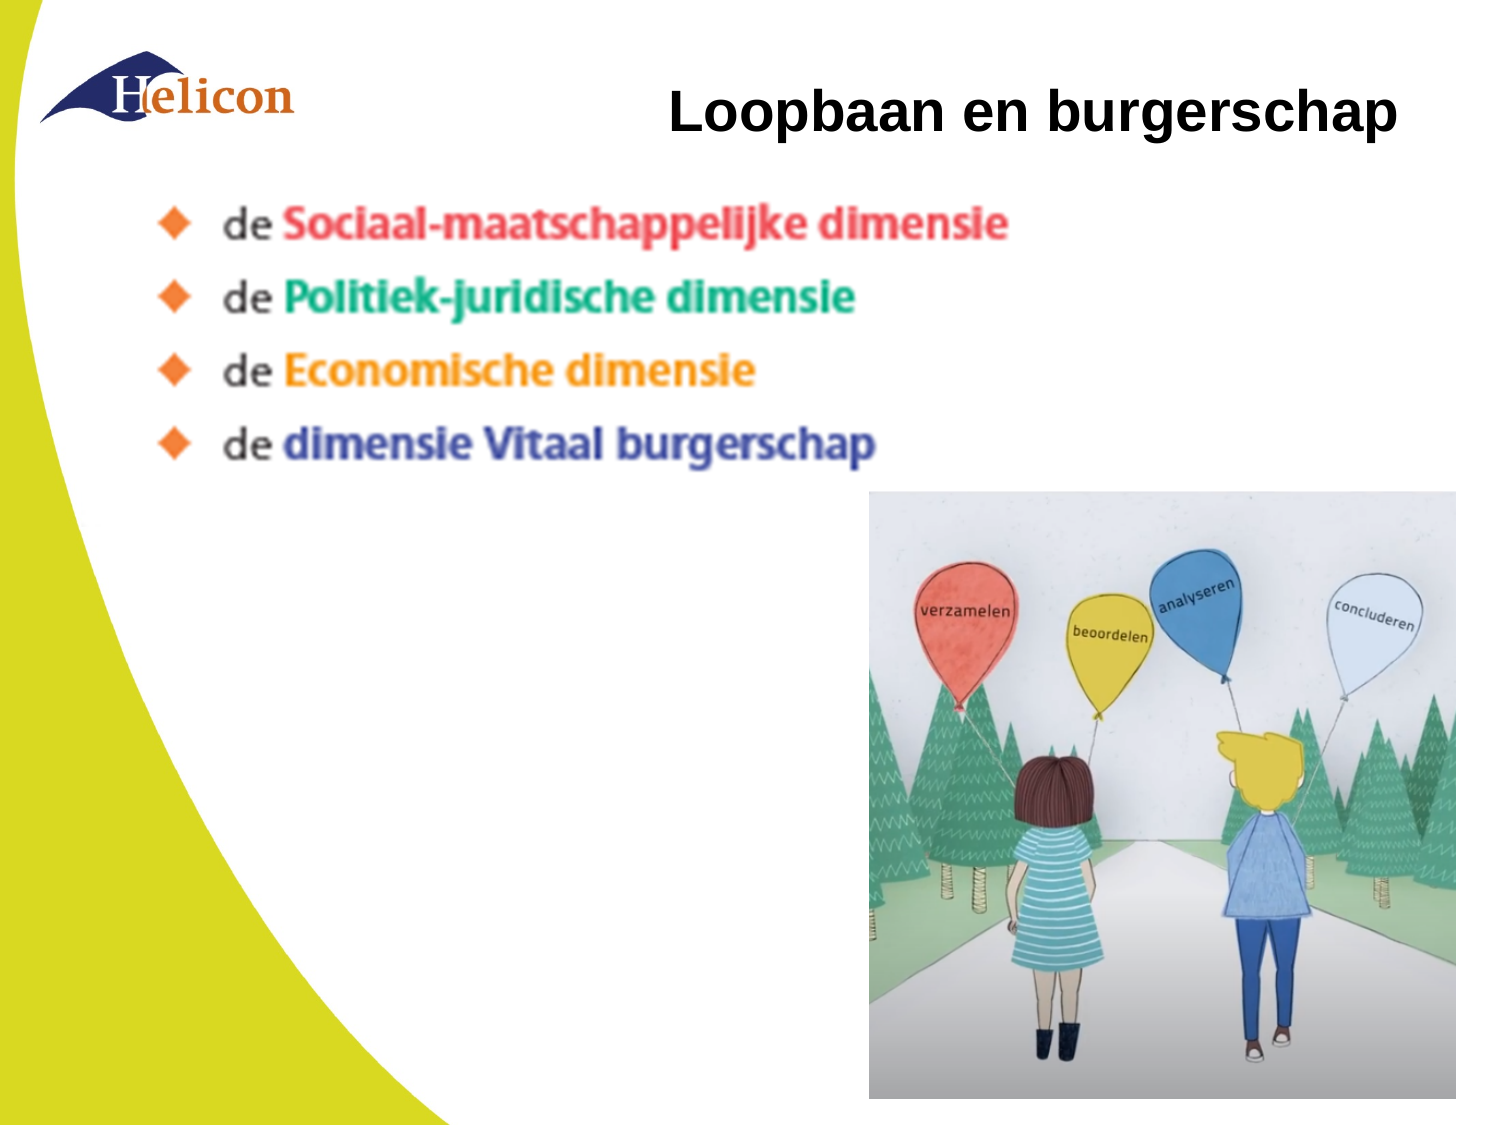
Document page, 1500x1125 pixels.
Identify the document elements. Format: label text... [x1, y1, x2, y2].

title Loopbaan en burgerschap [324, 54, 1415, 161]
picture [0, 0, 1500, 1125]
